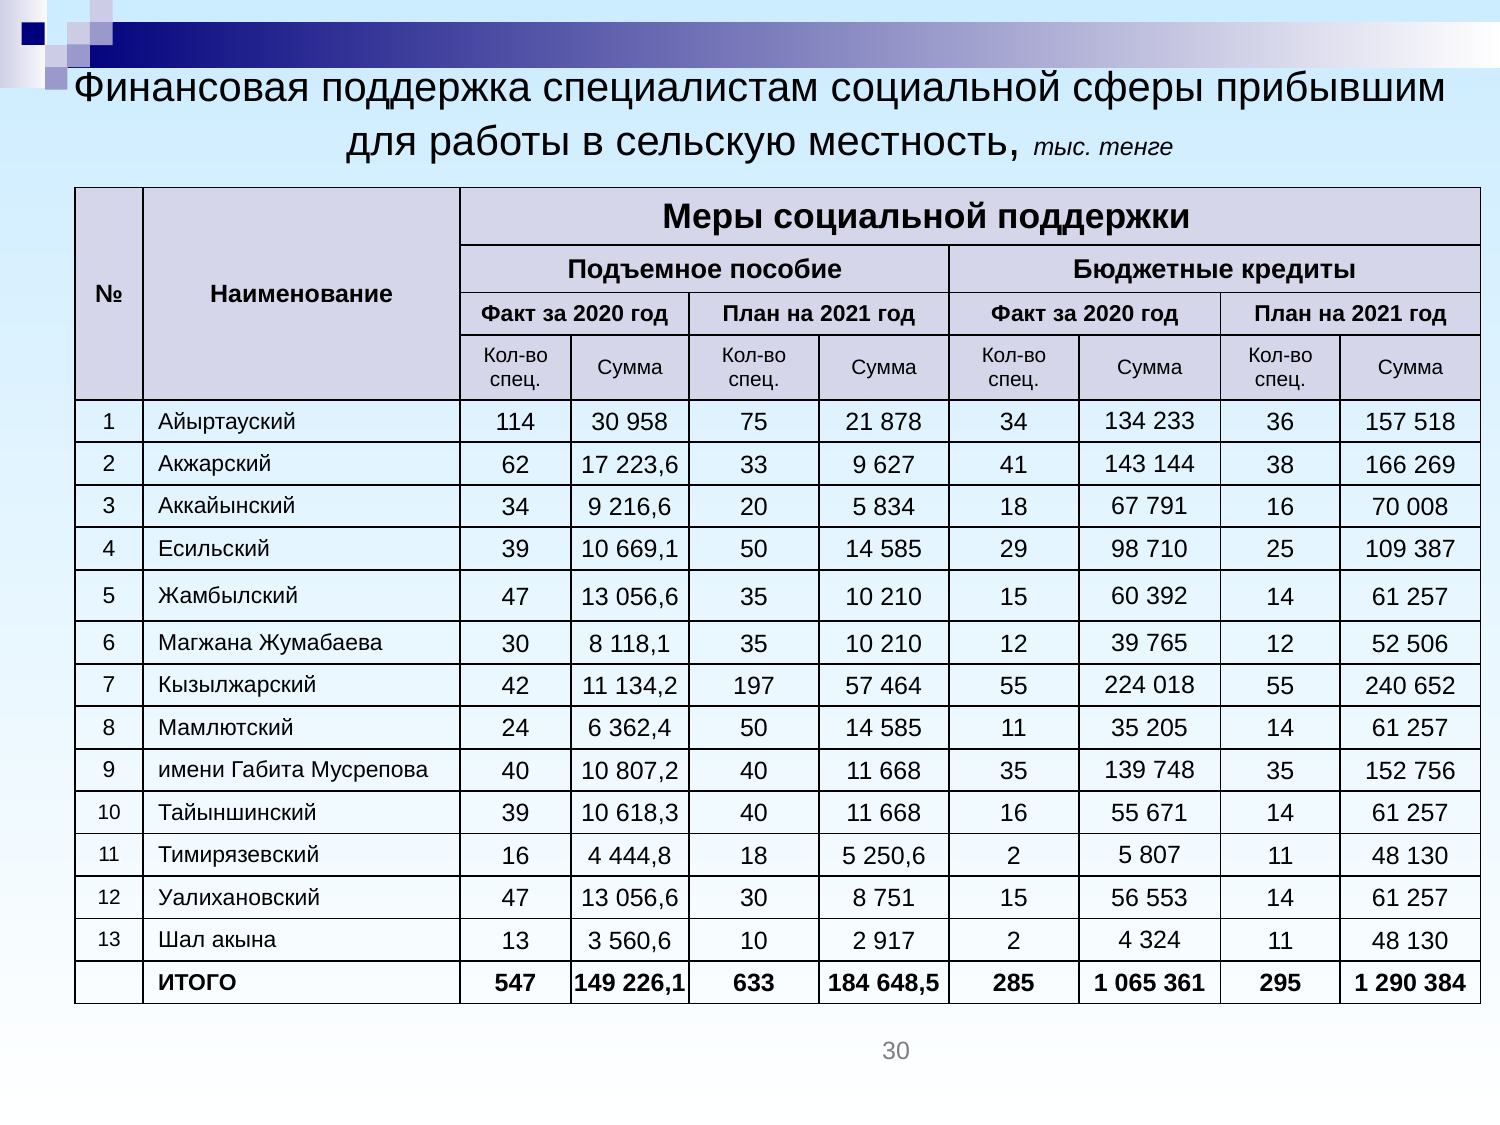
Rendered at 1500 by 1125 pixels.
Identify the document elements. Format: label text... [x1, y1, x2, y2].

table_cell 14 585 [820, 528, 948, 569]
table_cell 633 [690, 962, 818, 1003]
table_cell 2 [950, 834, 1078, 875]
table_cell 67 791 [1080, 486, 1220, 526]
table_cell 2 [950, 919, 1078, 960]
table_cell 15 [950, 571, 1078, 620]
table_cell 30 [690, 877, 818, 918]
table_cell 224 018 [1080, 665, 1220, 705]
table_cell 12 [950, 622, 1078, 663]
table_cell 14 [1221, 792, 1339, 833]
table_cell 16 [461, 834, 570, 875]
table_cell 10 807,2 [572, 750, 688, 790]
table_cell 11 [76, 834, 142, 875]
table_cell 12 [76, 877, 142, 918]
table_cell 61 257 [1341, 877, 1480, 918]
table_cell 4 [76, 528, 142, 569]
table_cell 35 [690, 622, 818, 663]
table_cell 152 756 [1341, 750, 1480, 790]
table_cell Уалихановский [144, 877, 459, 918]
table_cell 547 [461, 962, 570, 1003]
table_cell 35 [690, 571, 818, 620]
table_cell 61 257 [1341, 571, 1480, 620]
table_cell 10 [76, 792, 142, 833]
table_cell Подъемное пособие [461, 246, 948, 292]
table_cell 157 518 [1341, 401, 1480, 441]
table_cell 11 [1221, 919, 1339, 960]
table_cell Факт за 2020 год [461, 293, 688, 334]
table_cell 40 [690, 750, 818, 790]
table_cell 143 144 [1080, 443, 1220, 484]
table_cell 16 [1221, 486, 1339, 526]
table_cell Сумма [1080, 336, 1220, 399]
table_cell 39 [461, 792, 570, 833]
table_cell 11 668 [820, 792, 948, 833]
table_cell 11 [950, 707, 1078, 748]
table_cell 240 652 [1341, 665, 1480, 705]
table_header Меры социальной поддержки [461, 188, 1480, 244]
table_cell Мамлютский [144, 707, 459, 748]
table_cell Кол-во спец. [461, 336, 570, 399]
table_cell 139 748 [1080, 750, 1220, 790]
table_cell Шал акына [144, 919, 459, 960]
table_cell 4 444,8 [572, 834, 688, 875]
table_cell 60 392 [1080, 571, 1220, 620]
table_cell 1 065 361 [1080, 962, 1220, 1003]
table_cell имени Габита Мусрепова [144, 750, 459, 790]
table_cell План на 2021 год [690, 293, 948, 334]
table_cell Факт за 2020 год [950, 293, 1220, 334]
table_cell 47 [461, 571, 570, 620]
table_cell 30 958 [572, 401, 688, 441]
table_cell 30 [461, 622, 570, 663]
table_cell 42 [461, 665, 570, 705]
table_cell Есильский [144, 528, 459, 569]
table_cell 20 [690, 486, 818, 526]
table_cell 10 669,1 [572, 528, 688, 569]
table_cell 11 [1221, 834, 1339, 875]
table_cell План на 2021 год [1221, 293, 1480, 334]
table_cell 8 [76, 707, 142, 748]
table_cell 57 464 [820, 665, 948, 705]
table_cell Тайыншинский [144, 792, 459, 833]
table_cell 109 387 [1341, 528, 1480, 569]
table_cell 38 [1221, 443, 1339, 484]
table_cell 3 560,6 [572, 919, 688, 960]
table_cell 29 [950, 528, 1078, 569]
table_cell 48 130 [1341, 834, 1480, 875]
table_cell 55 [1221, 665, 1339, 705]
table_cell 149 226,1 [572, 962, 688, 1003]
slide_number 30 [624, 1012, 925, 1073]
table_cell 47 [461, 877, 570, 918]
table_cell 8 118,1 [572, 622, 688, 663]
table_cell 7 [76, 665, 142, 705]
table_cell 1 [76, 401, 142, 441]
table_cell Бюджетные кредиты [950, 246, 1480, 292]
table_cell Кол-во спец. [690, 336, 818, 399]
table_cell 134 233 [1080, 401, 1220, 441]
table_cell 11 134,2 [572, 665, 688, 705]
table_cell 6 [76, 622, 142, 663]
table_cell Аккайынский [144, 486, 459, 526]
table_cell 52 506 [1341, 622, 1480, 663]
table_cell 12 [1221, 622, 1339, 663]
table_cell 10 618,3 [572, 792, 688, 833]
table_cell 166 269 [1341, 443, 1480, 484]
table_cell 18 [950, 486, 1078, 526]
table_cell 50 [690, 707, 818, 748]
table_cell 9 216,6 [572, 486, 688, 526]
table_cell 197 [690, 665, 818, 705]
table_cell 62 [461, 443, 570, 484]
table_cell 5 [76, 571, 142, 620]
table_cell 9 [76, 750, 142, 790]
table_cell 2 [76, 443, 142, 484]
table_cell 16 [950, 792, 1078, 833]
table_cell 40 [461, 750, 570, 790]
table_cell 10 210 [820, 571, 948, 620]
table_cell Магжана Жумабаева [144, 622, 459, 663]
table_cell 8 751 [820, 877, 948, 918]
table_cell 295 [1221, 962, 1339, 1003]
table_cell 25 [1221, 528, 1339, 569]
table_cell Кол-во спец. [1221, 336, 1339, 399]
table_cell 18 [690, 834, 818, 875]
table_cell [76, 962, 142, 1003]
table_cell 4 324 [1080, 919, 1220, 960]
table_cell 33 [690, 443, 818, 484]
table_cell 14 585 [820, 707, 948, 748]
table_cell ИТОГО [144, 962, 459, 1003]
table_cell 14 [1221, 877, 1339, 918]
table_cell 9 627 [820, 443, 948, 484]
table_cell 35 [950, 750, 1078, 790]
table_cell 13 [76, 919, 142, 960]
table_cell 75 [690, 401, 818, 441]
table_header № [76, 188, 142, 399]
table_cell 55 [950, 665, 1078, 705]
table_cell 35 205 [1080, 707, 1220, 748]
table_cell Кызылжарский [144, 665, 459, 705]
table_cell 13 056,6 [572, 877, 688, 918]
table_cell 56 553 [1080, 877, 1220, 918]
table_cell 24 [461, 707, 570, 748]
table_cell 35 [1221, 750, 1339, 790]
table_cell 114 [461, 401, 570, 441]
table_cell 1 290 384 [1341, 962, 1480, 1003]
table_cell 10 210 [820, 622, 948, 663]
table_cell 40 [690, 792, 818, 833]
table_cell 34 [950, 401, 1078, 441]
table_cell 5 250,6 [820, 834, 948, 875]
table_cell 55 671 [1080, 792, 1220, 833]
table_cell Сумма [572, 336, 688, 399]
table_cell 61 257 [1341, 792, 1480, 833]
table_cell 70 008 [1341, 486, 1480, 526]
table_cell 41 [950, 443, 1078, 484]
table_cell Сумма [1341, 336, 1480, 399]
table_cell Акжарский [144, 443, 459, 484]
table_cell Айыртауский [144, 401, 459, 441]
table_cell Жамбылский [144, 571, 459, 620]
table_cell 285 [950, 962, 1078, 1003]
table_cell 61 257 [1341, 707, 1480, 748]
table_cell 17 223,6 [572, 443, 688, 484]
table_cell 34 [461, 486, 570, 526]
table_cell 15 [950, 877, 1078, 918]
table_cell 10 [690, 919, 818, 960]
table_cell 13 [461, 919, 570, 960]
table_cell 5 807 [1080, 834, 1220, 875]
table_cell 6 362,4 [572, 707, 688, 748]
table_cell 13 056,6 [572, 571, 688, 620]
table_cell 48 130 [1341, 919, 1480, 960]
table_cell Тимирязевский [144, 834, 459, 875]
table_cell 39 765 [1080, 622, 1220, 663]
table_cell 14 [1221, 571, 1339, 620]
table_cell 14 [1221, 707, 1339, 748]
table_cell Сумма [820, 336, 948, 399]
table_header Наименование [144, 188, 459, 399]
table_cell Кол-во спец. [950, 336, 1078, 399]
table_cell 21 878 [820, 401, 948, 441]
table_cell 98 710 [1080, 528, 1220, 569]
table_cell 2 917 [820, 919, 948, 960]
table_cell 36 [1221, 401, 1339, 441]
table_cell 50 [690, 528, 818, 569]
title Финансовая поддержка специалистам социальной сферы прибывшим для работы в сельскую местность, тыс. тенге [41, 30, 1479, 194]
table_cell 184 648,5 [820, 962, 948, 1003]
table_cell 11 668 [820, 750, 948, 790]
table_cell 39 [461, 528, 570, 569]
table_cell 3 [76, 486, 142, 526]
table_cell 5 834 [820, 486, 948, 526]
